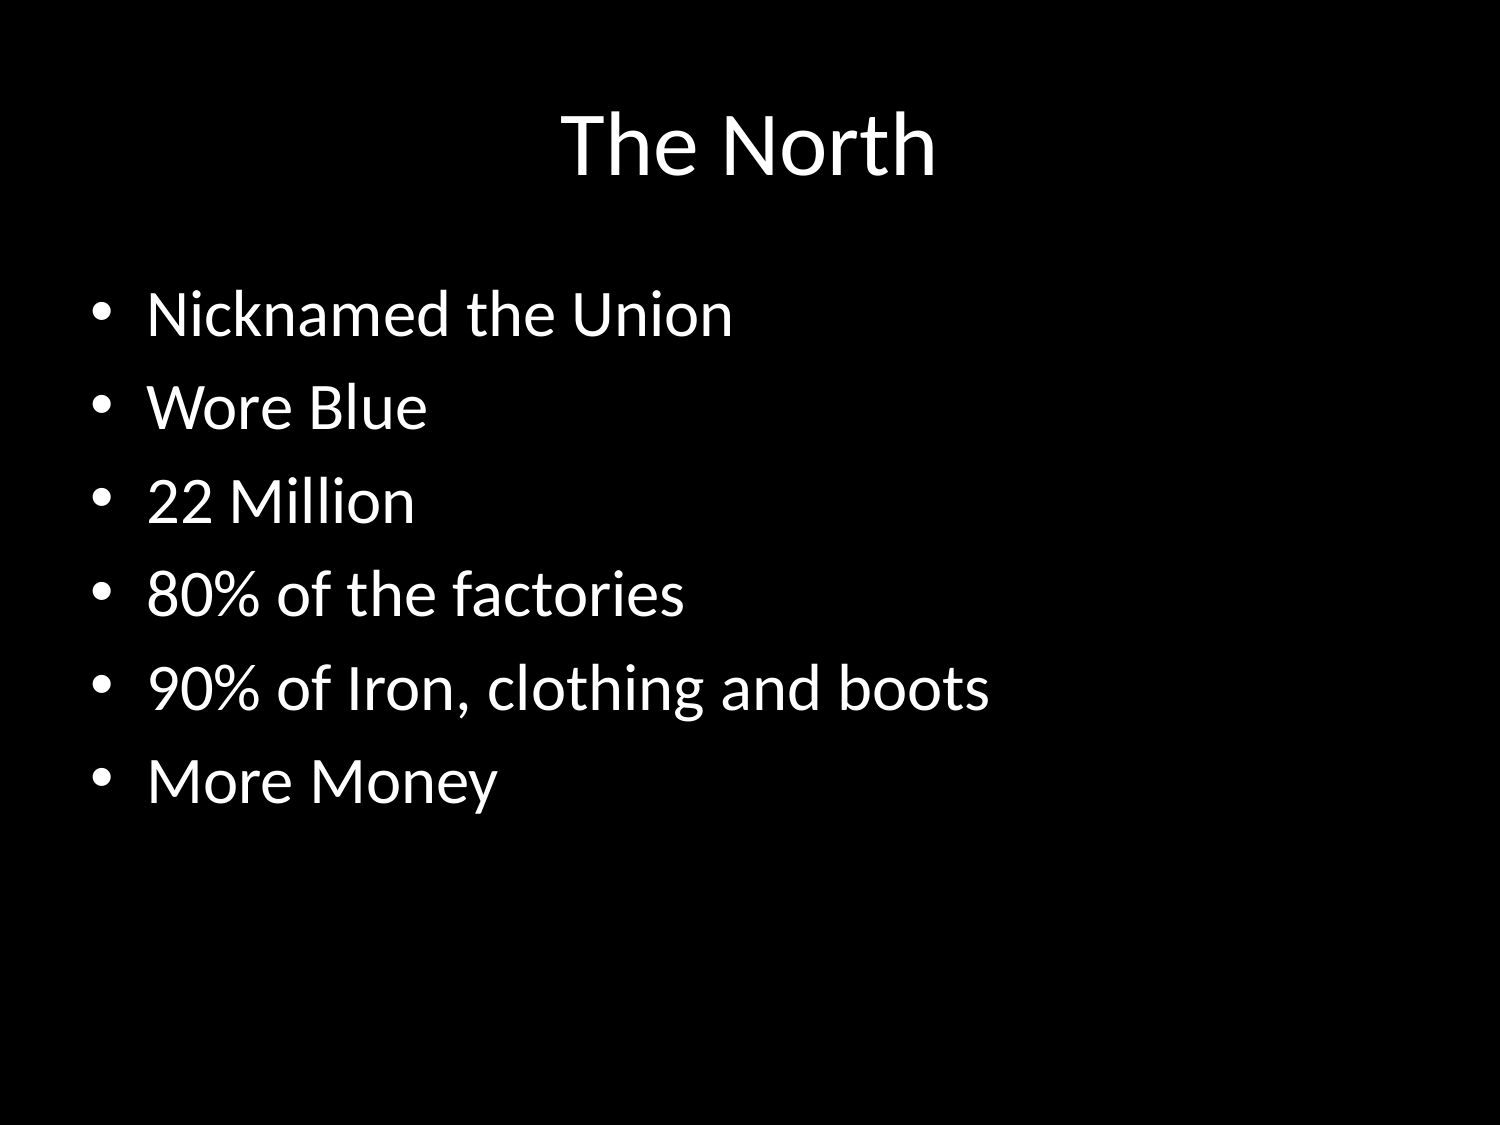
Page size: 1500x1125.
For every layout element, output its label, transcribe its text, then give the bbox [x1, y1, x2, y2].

title The North [75, 45, 1425, 233]
list Nicknamed the Union Wore Blue 22 Million 80% of the factories 90% of Iron, clothing and boots More Money [75, 262, 1425, 1005]
